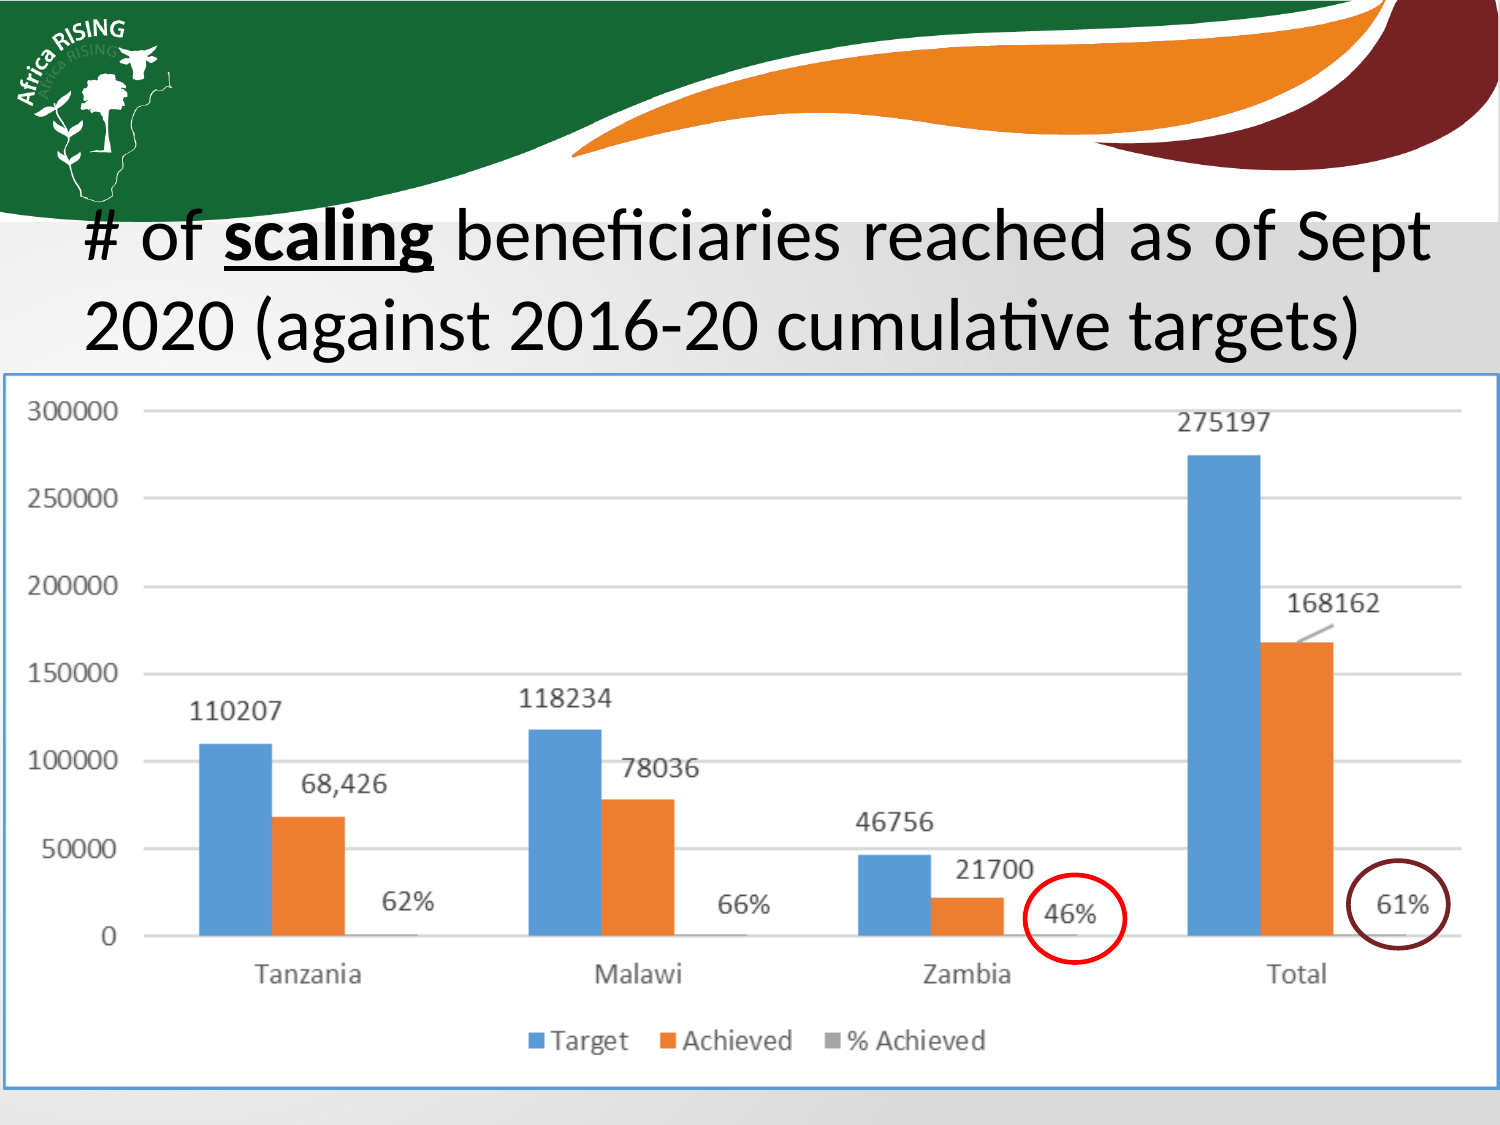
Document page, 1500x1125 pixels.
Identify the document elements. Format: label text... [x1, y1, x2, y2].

picture [0, 0, 1499, 222]
list # of scaling beneficiaries reached as of Sept 2020 (against 2016-20 cumulative targets) [50, 178, 1449, 366]
picture [2, 373, 1500, 1091]
